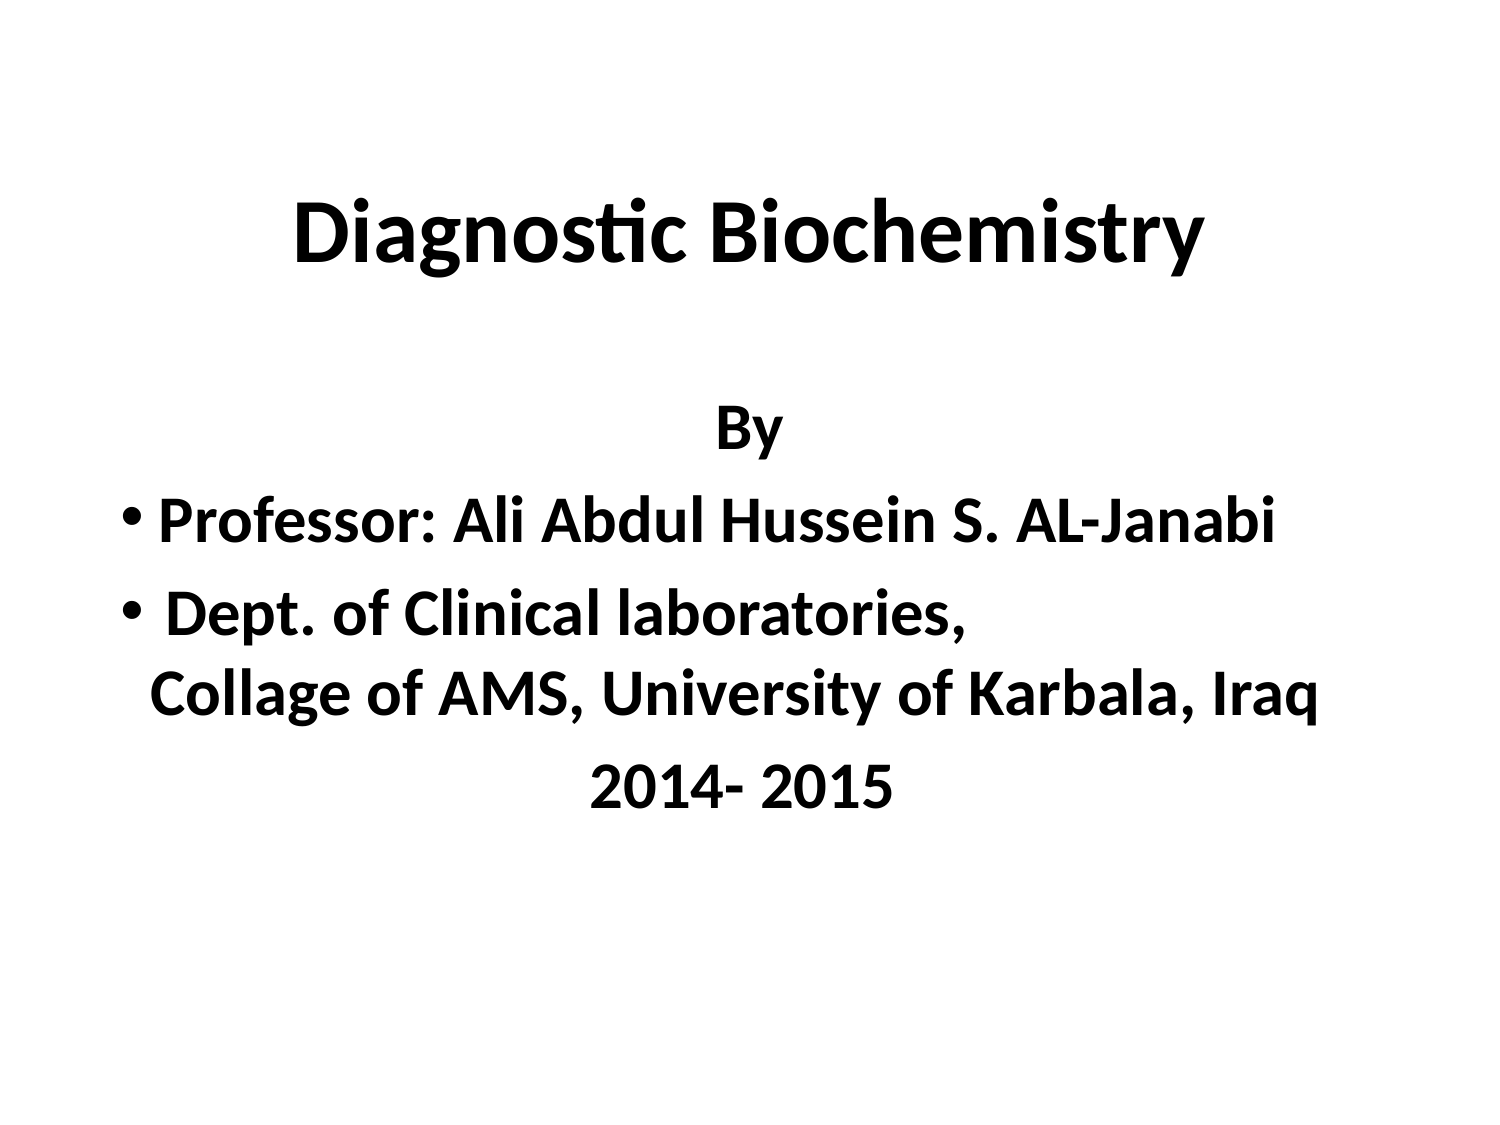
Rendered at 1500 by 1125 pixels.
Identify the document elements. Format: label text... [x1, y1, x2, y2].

title Diagnostic Biochemistry [112, 105, 1388, 347]
subtitle By Professor: Ali Abdul Hussein S. AL-Janabi Dept. of Clinical laboratories, Collage of AMS, University of Karbala, Iraq 2014- 2015 [105, 375, 1395, 925]
